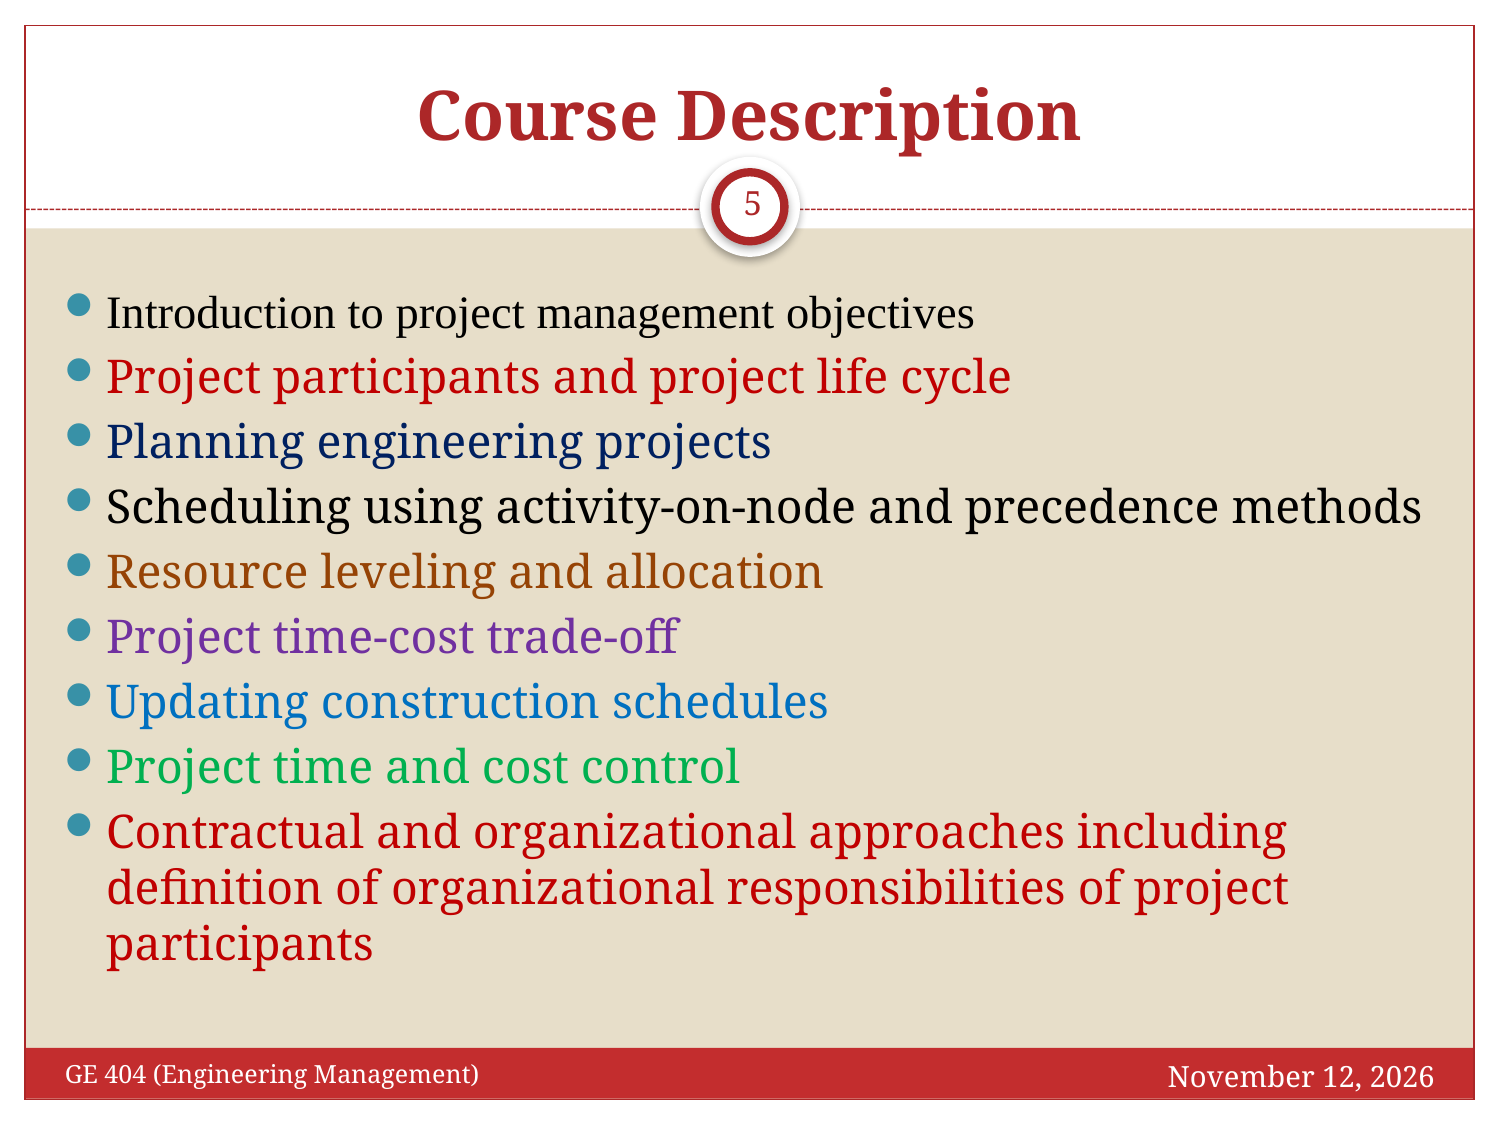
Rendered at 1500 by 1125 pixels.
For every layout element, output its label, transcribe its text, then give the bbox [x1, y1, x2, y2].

list Introduction to project management objectives Project participants and project life cycle Planning engineering projects Scheduling using activity-on-node and precedence methods Resource leveling and allocation Project time-cost trade-off Updating construction schedules Project time and cost control Contractual and organizational approaches including definition of organizational responsibilities of project participants [49, 275, 1445, 1025]
title Course Description [49, 37, 1450, 162]
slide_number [950, 1050, 1450, 1111]
slide_number 5 [715, 168, 791, 241]
footer GE 404 (Engineering Management) [50, 1051, 638, 1112]
